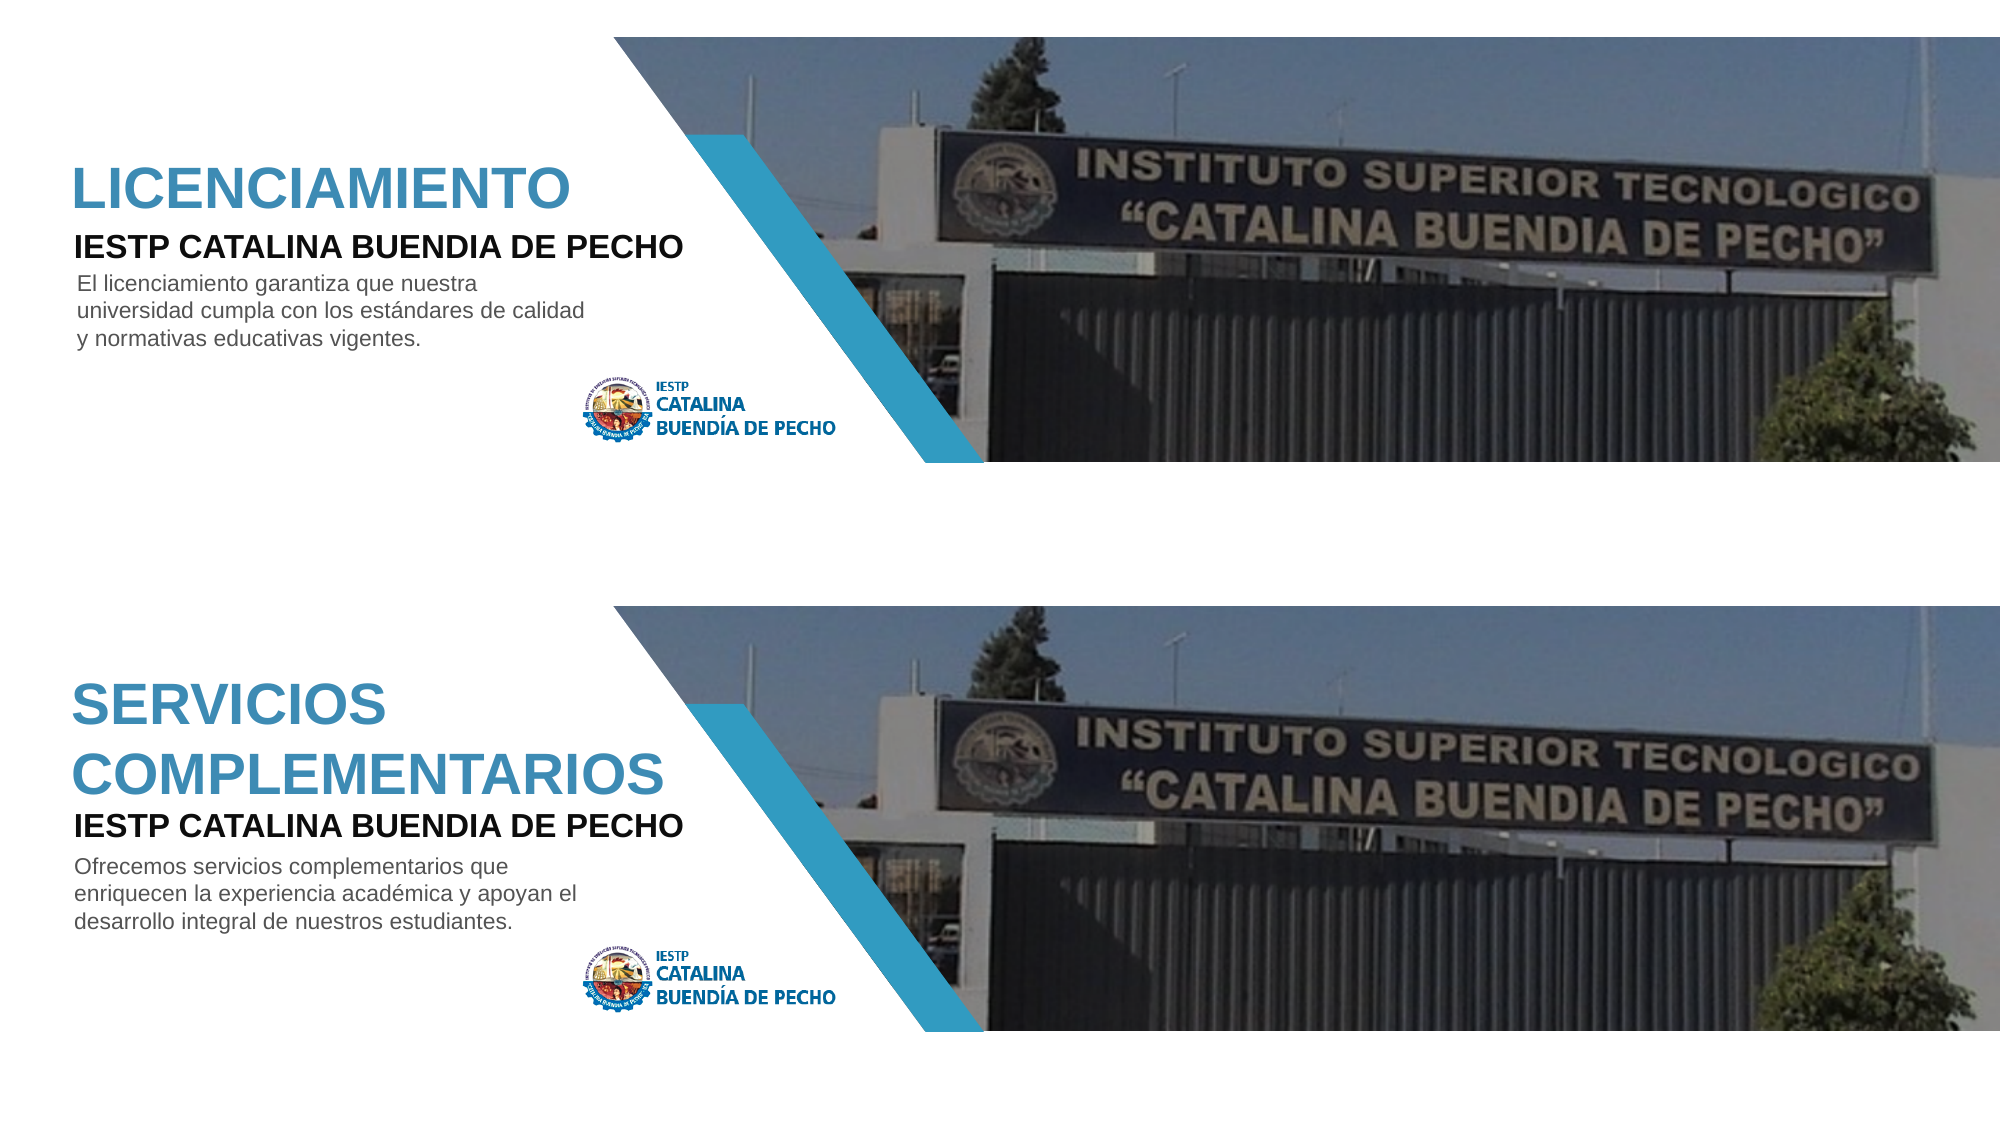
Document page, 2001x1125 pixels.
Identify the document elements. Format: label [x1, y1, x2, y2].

text_box [0, 37, 2000, 462]
text_box [0, 606, 2000, 1031]
